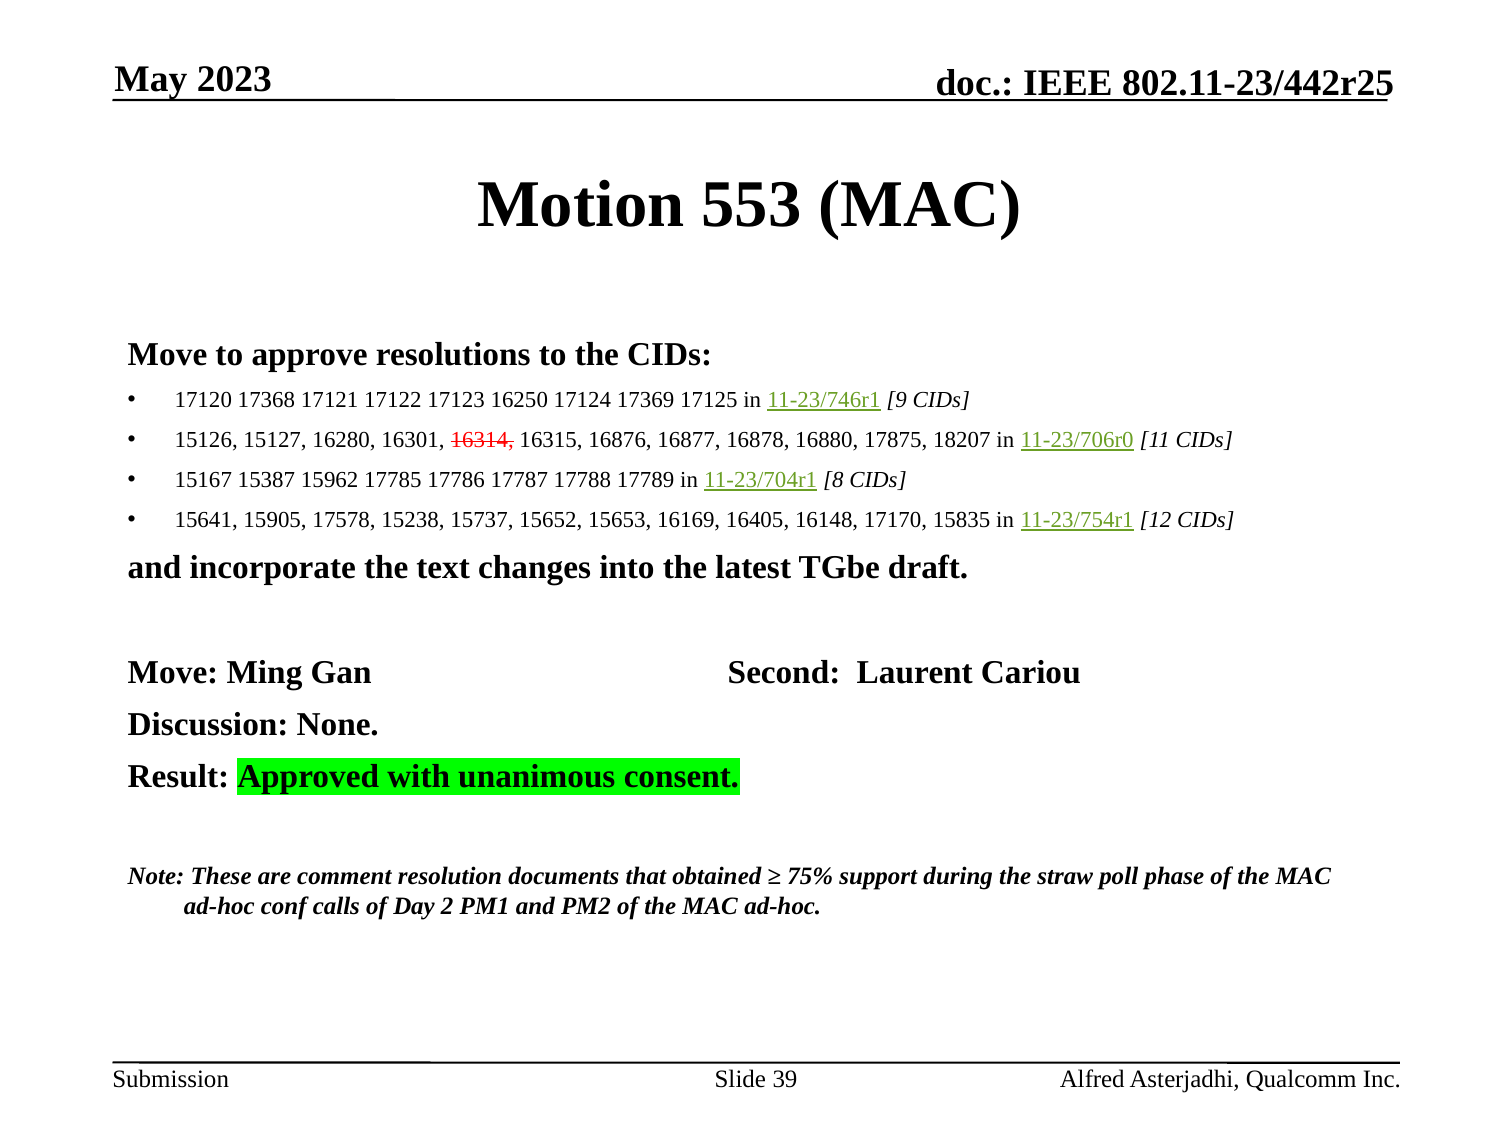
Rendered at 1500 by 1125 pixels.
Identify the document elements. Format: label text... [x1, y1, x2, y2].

slide_number Slide 39 [712, 1061, 800, 1123]
title Motion 553 (MAC) [112, 112, 1388, 288]
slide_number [114, 54, 423, 100]
list Move to approve resolutions to the CIDs: 17120 17368 17121 17122 17123 16250 17124 17369 17125 in 11-23/746r1 [9 CIDs] 15126, 15127, 16280, 16301, 16314, 16315, 16876, 16877, 16878, 16880, 17875, 18207 in 11-23/706r0 [11 CIDs] 15167 15387 15962 17785 17786 17787 17788 17789 in 11-23/704r1 [8 CIDs] 15641, 15905, 17578, 15238, 15737, 15652, 15653, 16169, 16405, 16148, 17170, 15835 in 11-23/754r1 [12 CIDs] and incorporate the text changes into the latest TGbe draft. Move: Ming Gan Second: Laurent Cariou Discussion: None. Result: Approved with unanimous consent. Note: These are comment resolution documents that obtained ≥ 75% support during the straw poll phase of the MAC ad-hoc conf calls of Day 2 PM1 and PM2 of the MAC ad-hoc. [112, 324, 1388, 1063]
footer Alfred Asterjadhi, Qualcomm Inc. [878, 1061, 1402, 1093]
